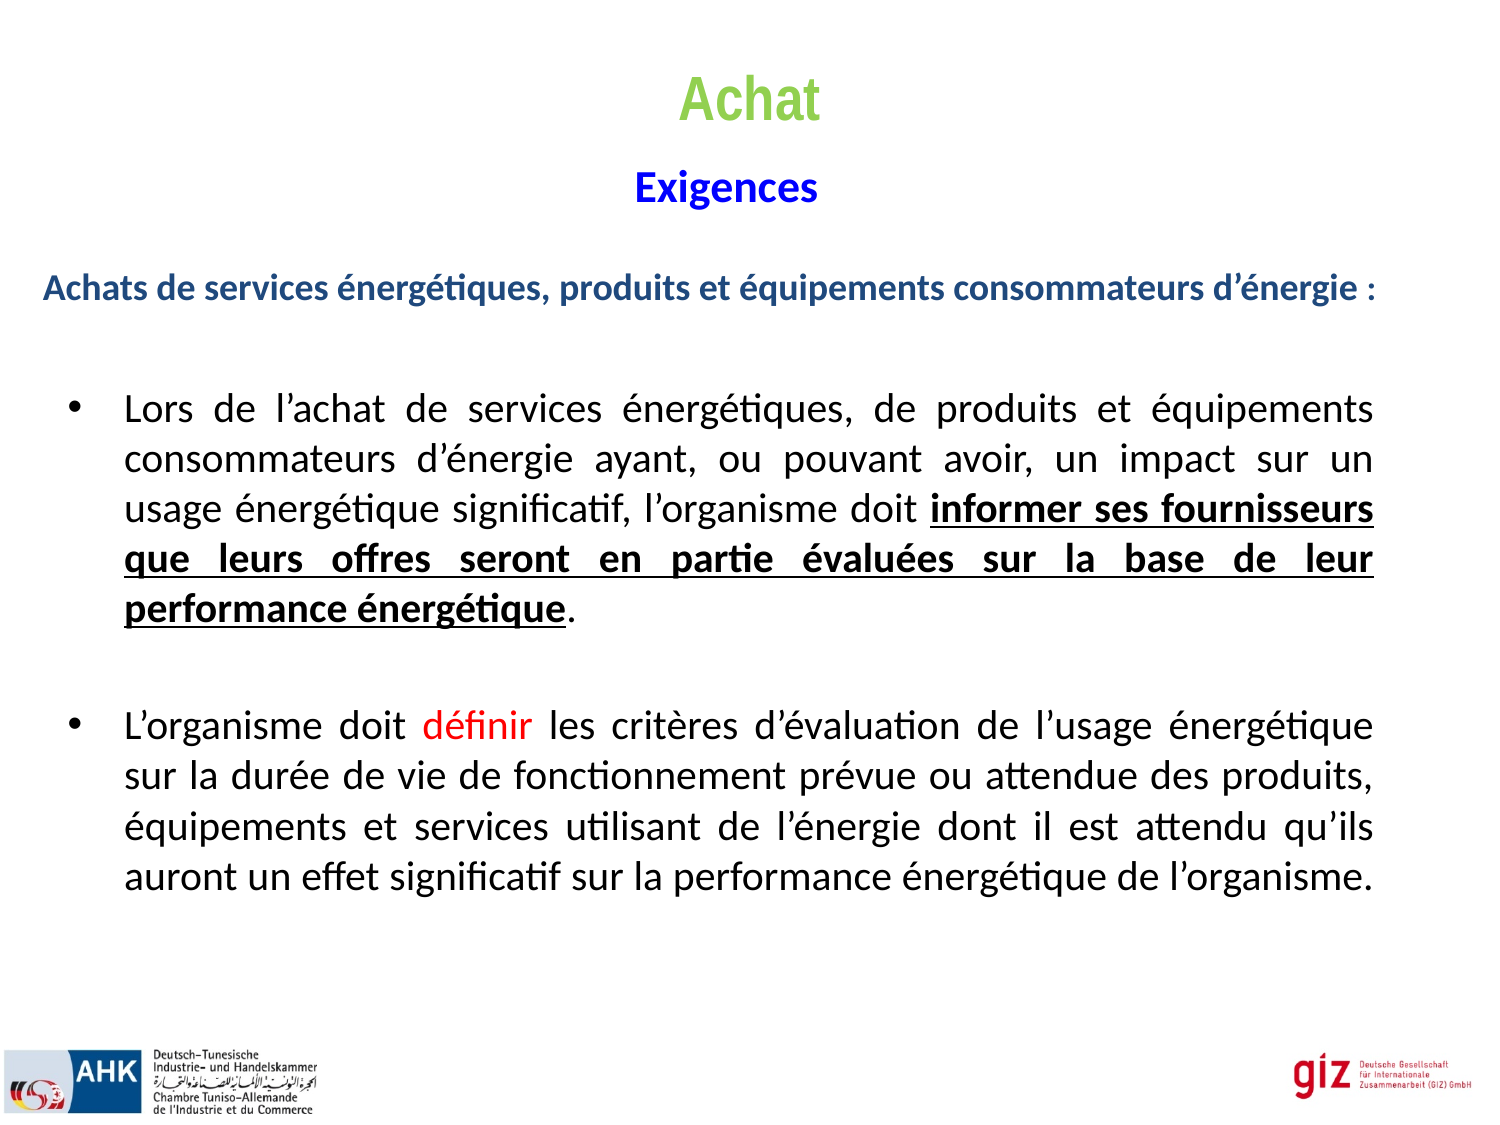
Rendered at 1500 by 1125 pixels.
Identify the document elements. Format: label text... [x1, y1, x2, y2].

picture [3, 1049, 317, 1114]
title Achat [383, 42, 1116, 141]
text_box Achats de services énergétiques, produits et équipements consommateurs d’énergie : [11, 255, 1412, 361]
picture [1275, 1031, 1500, 1125]
text_box Exigences [222, 149, 1231, 220]
text_box Lors de l’achat de services énergétiques, de produits et équipements consommateurs d’énergie ayant, ou pouvant avoir, un impact sur un usage énergétique significatif, l’organisme doit informer ses fournisseurs que leurs offres seront en partie évaluées sur la base de leur performance énergétique. L’organisme doit définir les critères d’évaluation de l’usage énergétique sur la durée de vie de fonctionnement prévue ou attendue des produits, équipements et services utilisant de l’énergie dont il est attendu qu’ils auront un effet significatif sur la performance énergétique de l’organisme. [53, 373, 1389, 983]
